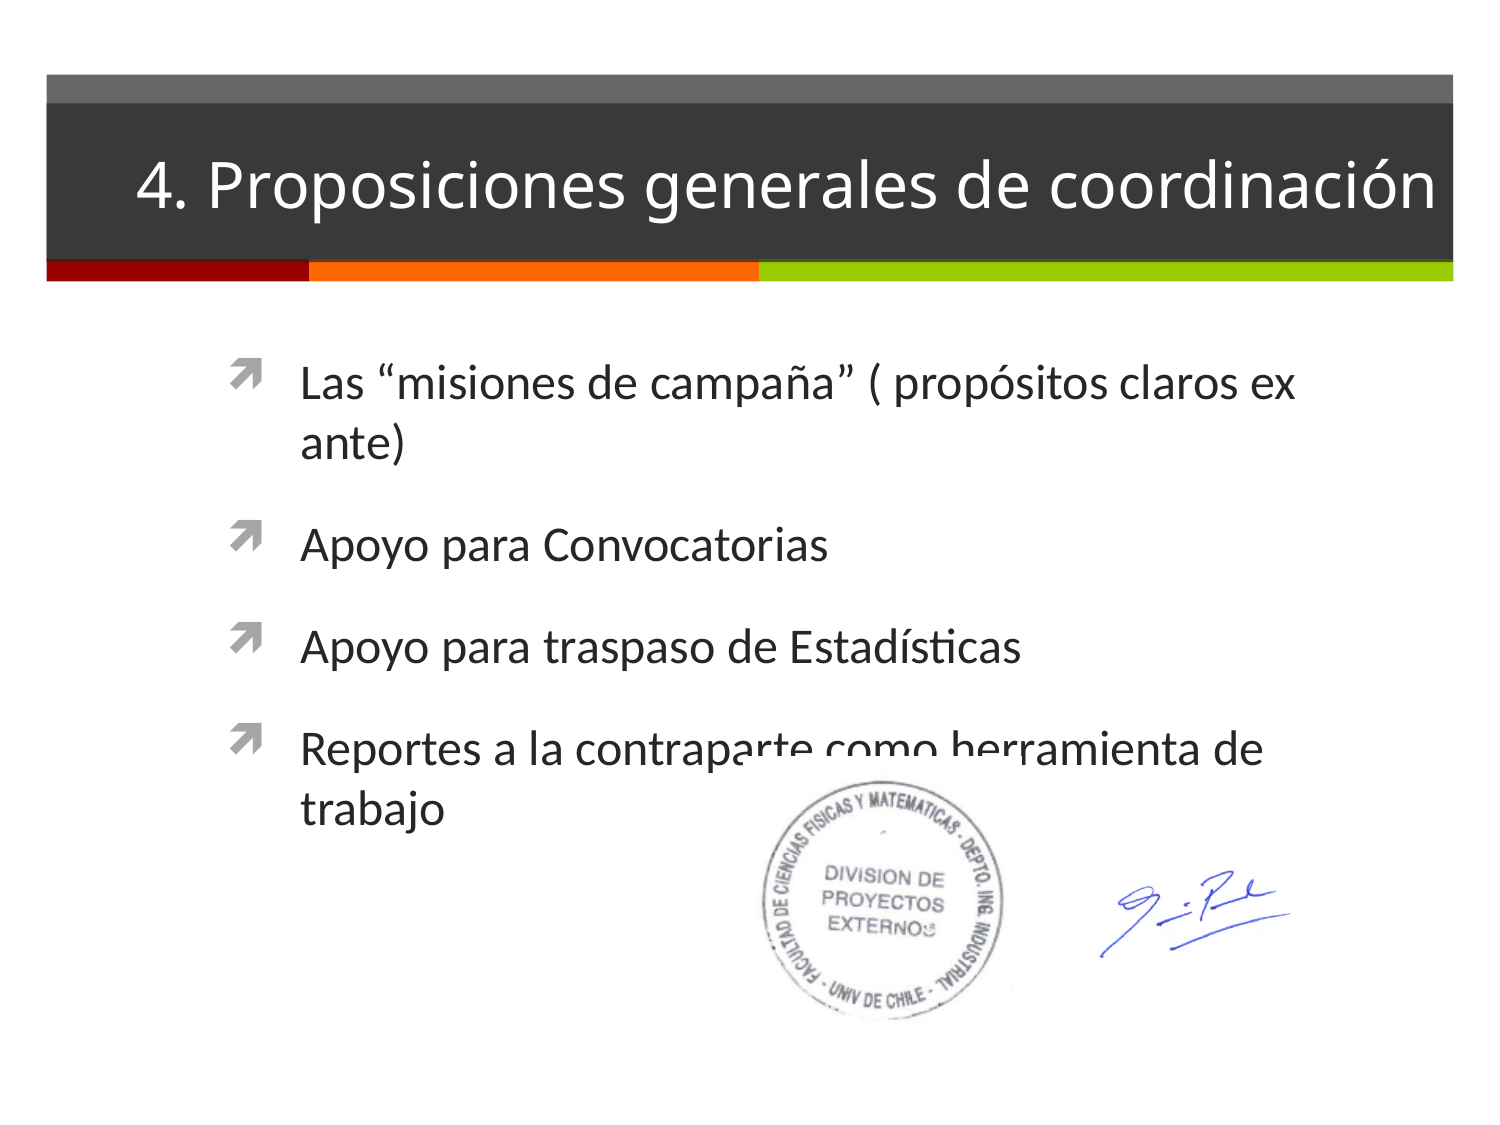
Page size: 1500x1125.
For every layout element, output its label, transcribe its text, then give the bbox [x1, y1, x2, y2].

picture [743, 756, 1022, 1043]
title 4. Proposiciones generales de coordinación [46, 103, 1454, 263]
picture [1076, 859, 1317, 967]
list Las “misiones de campaña” ( propósitos claros ex ante) Apoyo para Convocatorias Apoyo para traspaso de Estadísticas Reportes a la contraparte como herramienta de trabajo [211, 342, 1372, 998]
